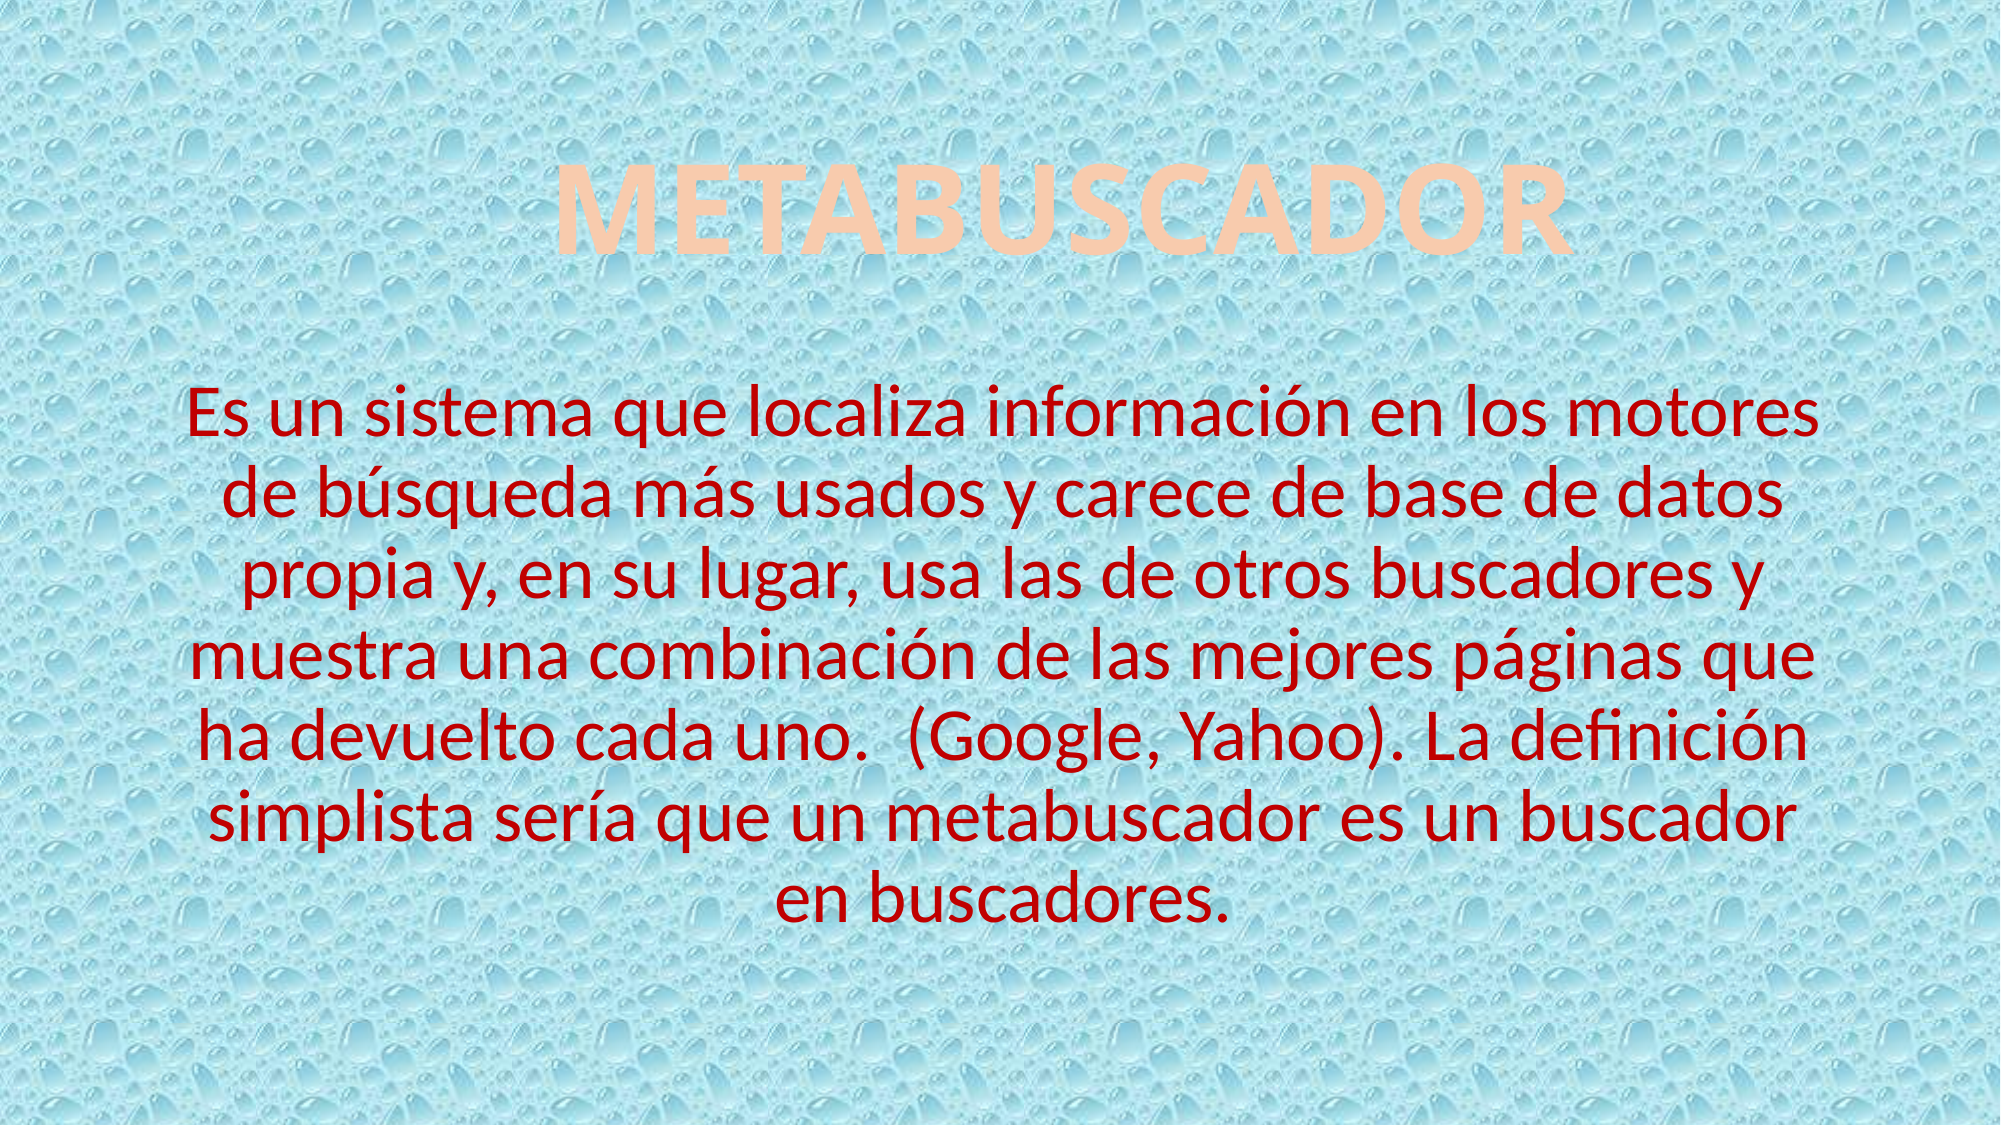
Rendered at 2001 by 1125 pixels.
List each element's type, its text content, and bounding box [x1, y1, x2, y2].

subtitle Es un sistema que localiza información en los motores de búsqueda más usados y carece de base de datos propia y, en su lugar, usa las de otros buscadores y muestra una combinación de las mejores páginas que ha devuelto cada uno. (Google, Yahoo). La definición simplista sería que un metabuscador es un buscador en buscadores. [169, 364, 1839, 1050]
title METABUSCADOR [373, 85, 1750, 290]
picture [0, 0, 2001, 1125]
